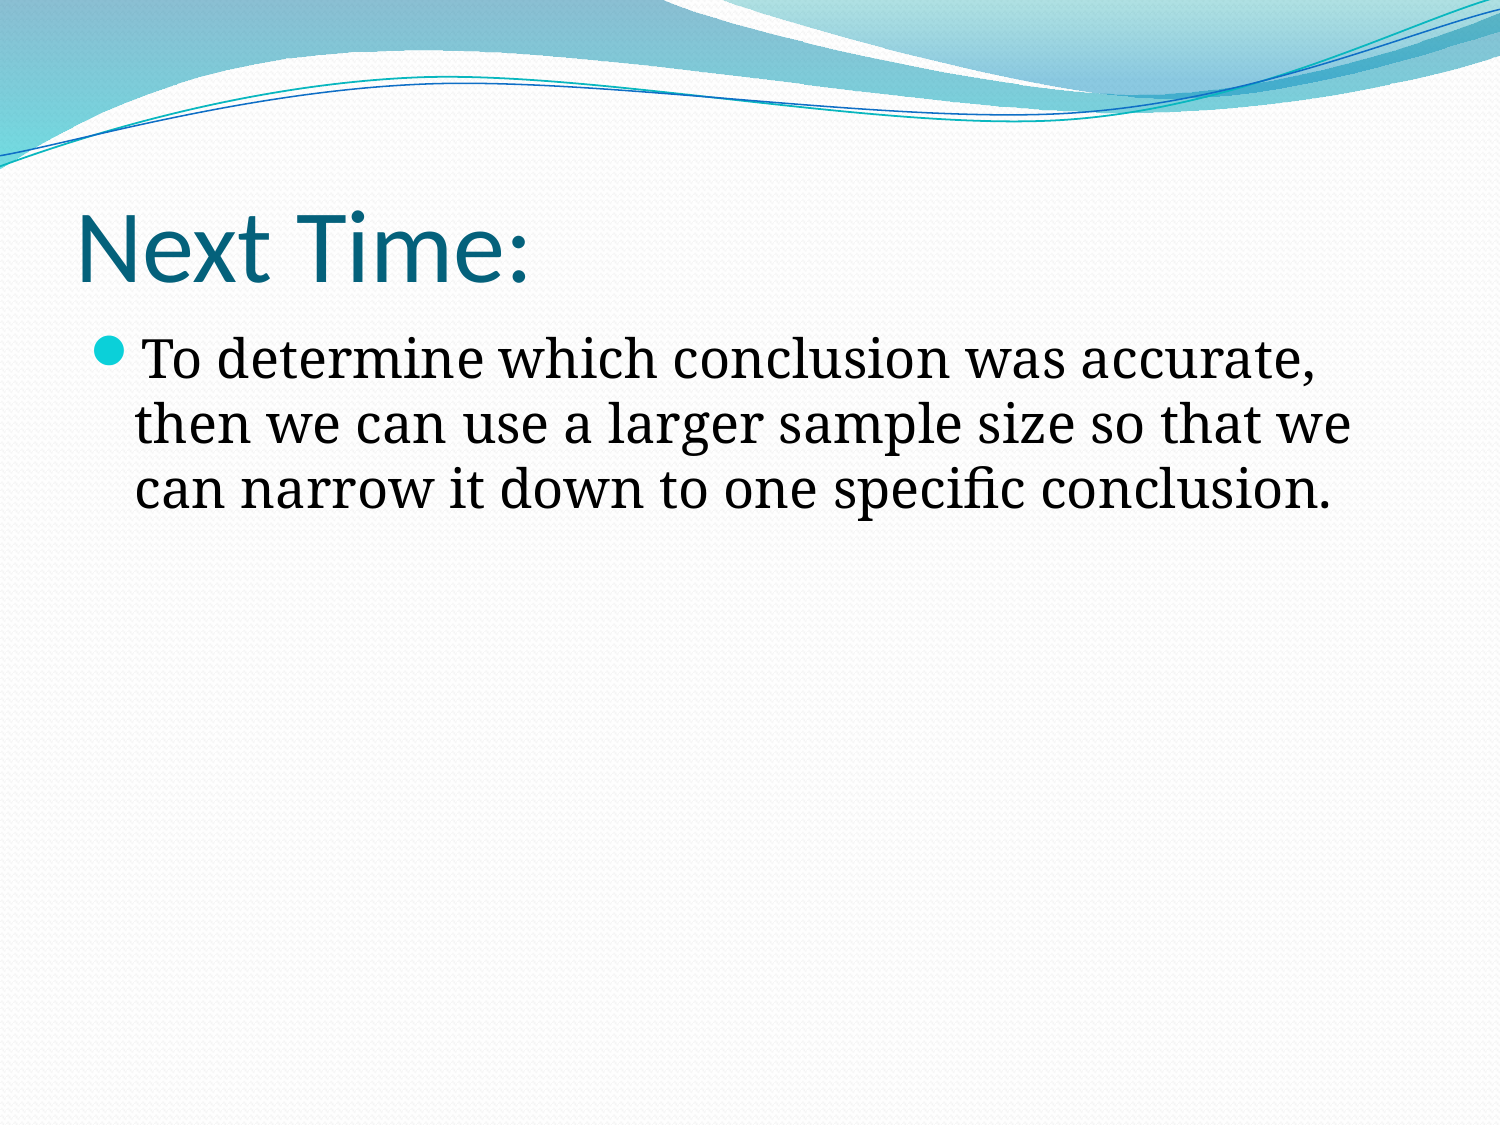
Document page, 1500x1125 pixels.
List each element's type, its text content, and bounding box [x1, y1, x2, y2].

title Next Time: [75, 115, 1425, 303]
list To determine which conclusion was accurate, then we can use a larger sample size so that we can narrow it down to one specific conclusion. [75, 317, 1425, 1038]
